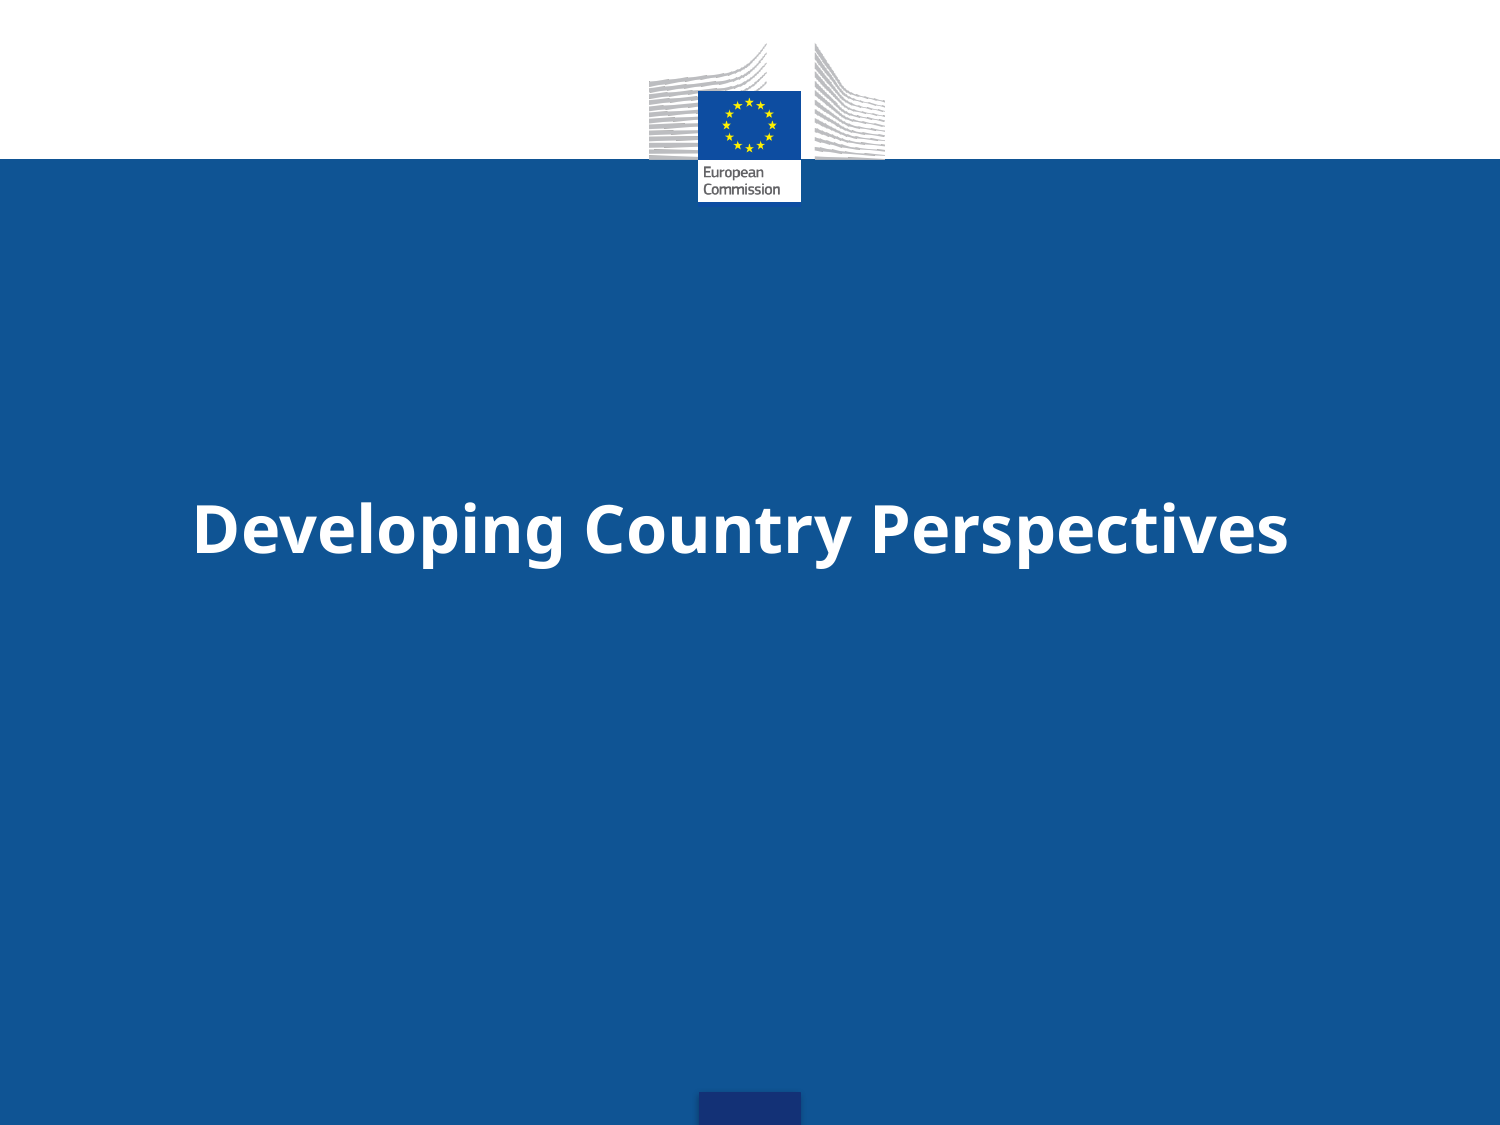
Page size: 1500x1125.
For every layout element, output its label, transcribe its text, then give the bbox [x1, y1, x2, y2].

subtitle Developing Country Perspectives [41, 479, 1441, 764]
